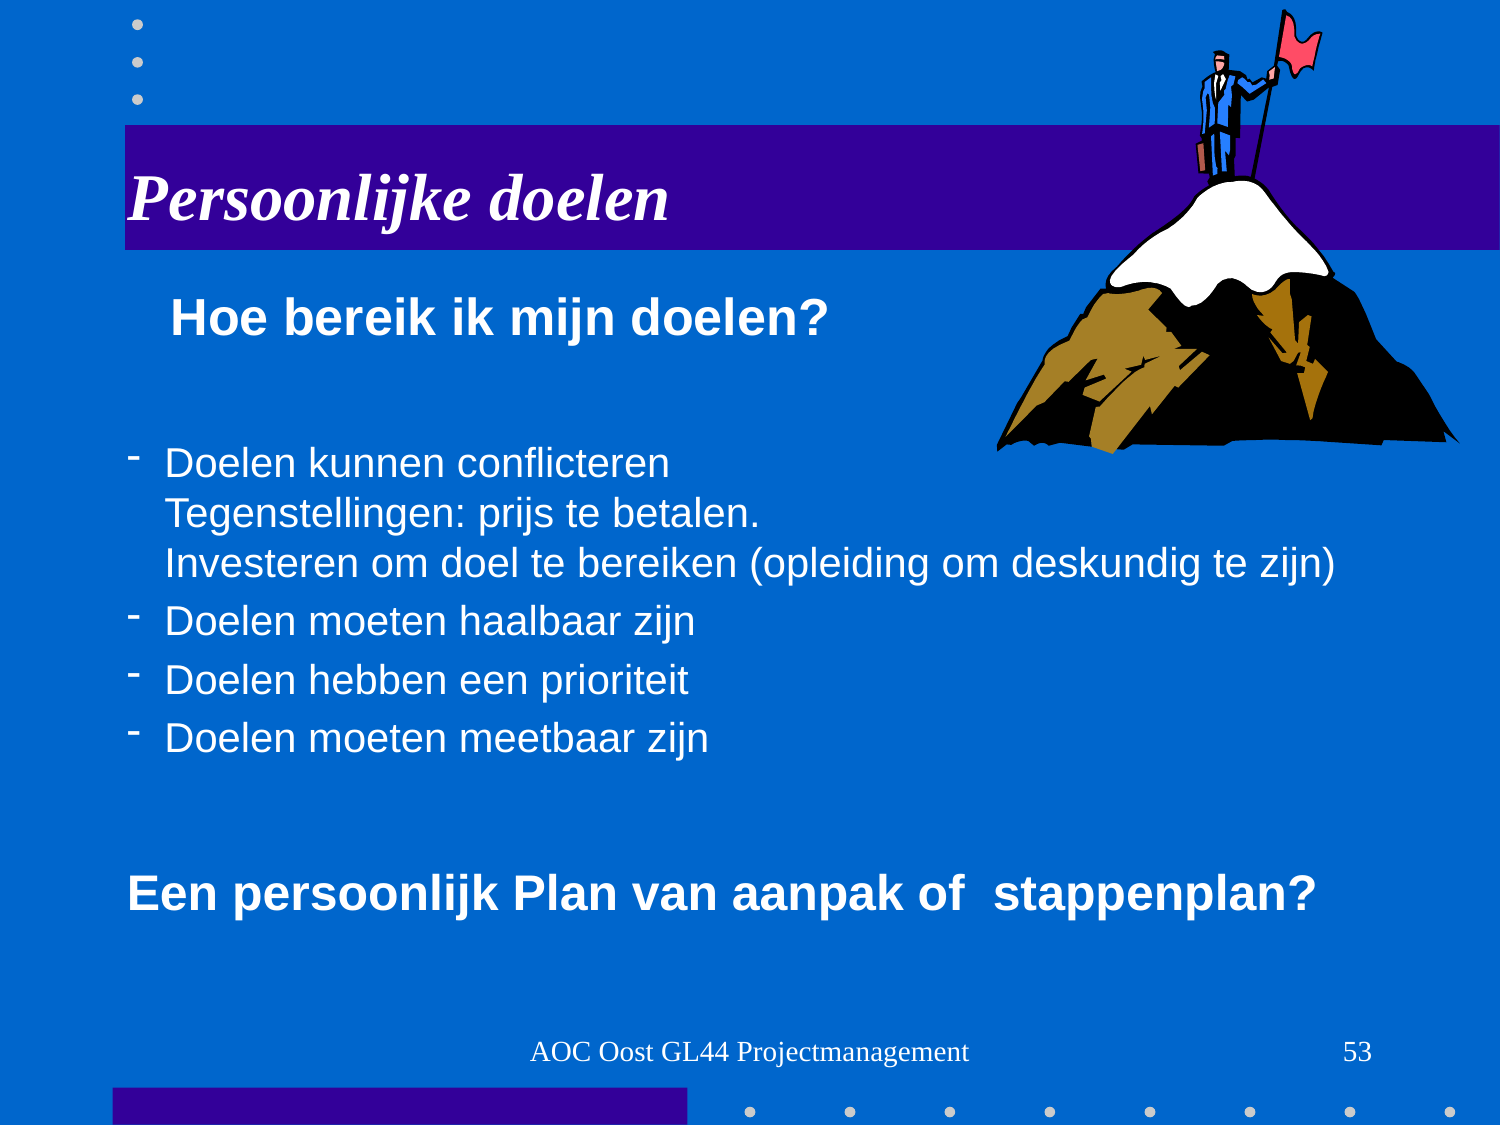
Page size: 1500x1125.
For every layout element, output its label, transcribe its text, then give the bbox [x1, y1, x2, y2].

title Persoonlijke doelen [112, 99, 991, 287]
slide_number 53 [1074, 1012, 1388, 1088]
picture [996, 6, 1460, 455]
footer AOC Oost GL44 Projectmanagement [512, 1012, 988, 1088]
list Hoe bereik ik mijn doelen? Doelen kunnen conflicteren Tegenstellingen: prijs te betalen. Investeren om doel te bereiken (opleiding om deskundig te zijn) Doelen moeten haalbaar zijn Doelen hebben een prioriteit Doelen moeten meetbaar zijn Een persoonlijk Plan van aanpak of stappenplan? [5, 287, 1388, 963]
